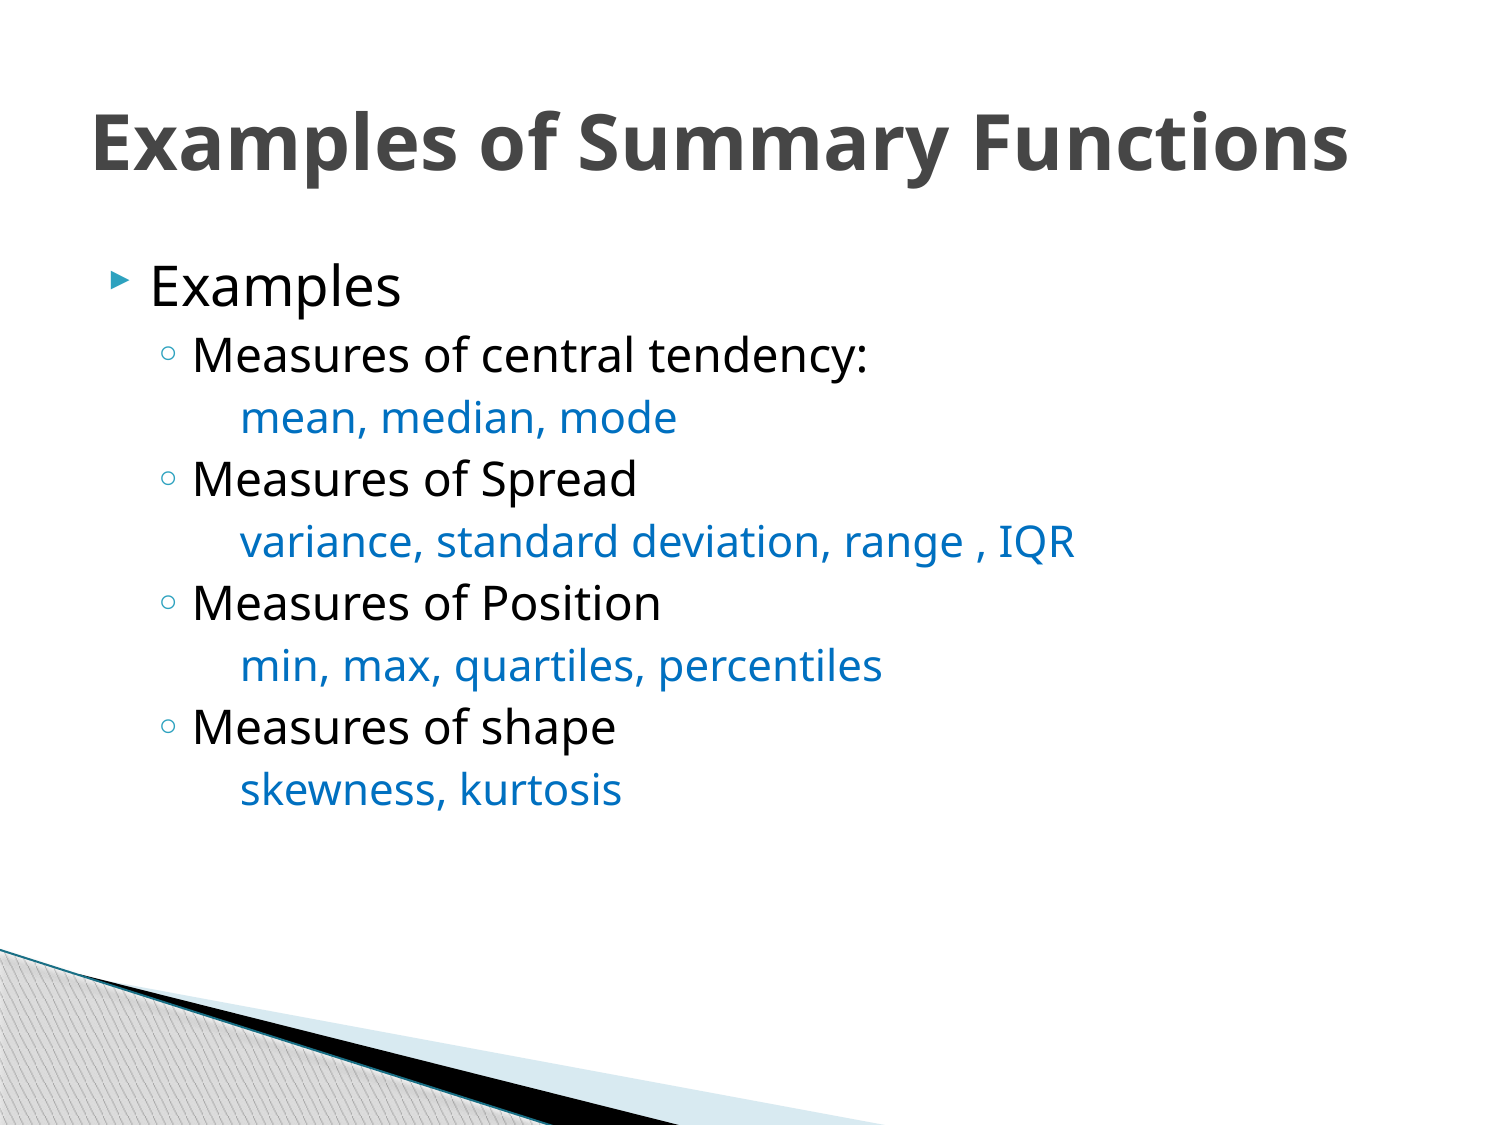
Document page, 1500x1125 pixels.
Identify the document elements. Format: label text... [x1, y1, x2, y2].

list Examples Measures of central tendency: mean, median, mode Measures of Spread variance, standard deviation, range , IQR Measures of Position min, max, quartiles, percentiles Measures of shape skewness, kurtosis [75, 243, 1425, 986]
title Examples of Summary Functions [75, 45, 1425, 233]
